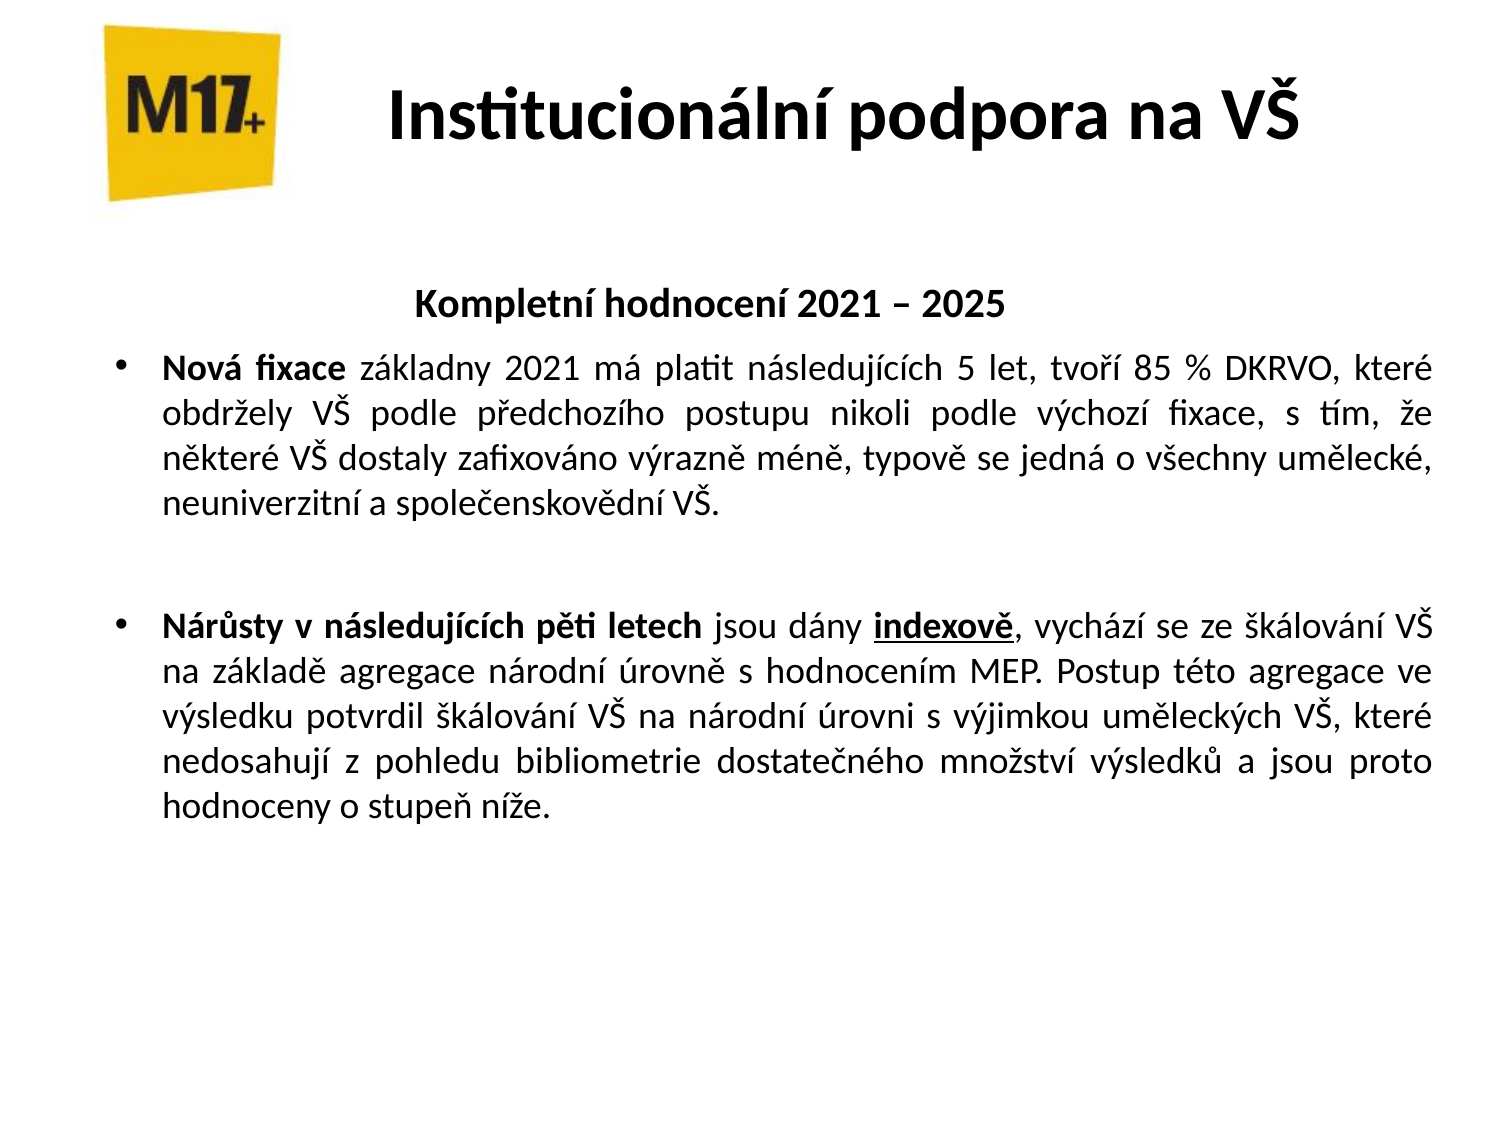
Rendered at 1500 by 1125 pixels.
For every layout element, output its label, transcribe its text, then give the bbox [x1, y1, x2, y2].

picture [64, 0, 312, 226]
title Institucionální podpora na VŠ [318, 42, 1400, 177]
text_box Kompletní hodnocení 2021 – 2025 Nová fixace základny 2021 má platit následujících 5 let, tvoří 85 % DKRVO, které obdržely VŠ podle předchozího postupu nikoli podle výchozí fixace, s tím, že některé VŠ dostaly zafixováno výrazně méně, typově se jedná o všechny umělecké, neuniverzitní a společenskovědní VŠ. Nárůsty v následujících pěti letech jsou dány indexově, vychází se ze škálování VŠ na základě agregace národní úrovně s hodnocením MEP. Postup této agregace ve výsledku potvrdil škálování VŠ na národní úrovni s výjimkou uměleckých VŠ, které nedosahují z pohledu bibliometrie dostatečného množství výsledků a jsou proto hodnoceny o stupeň níže. [100, 243, 1449, 895]
